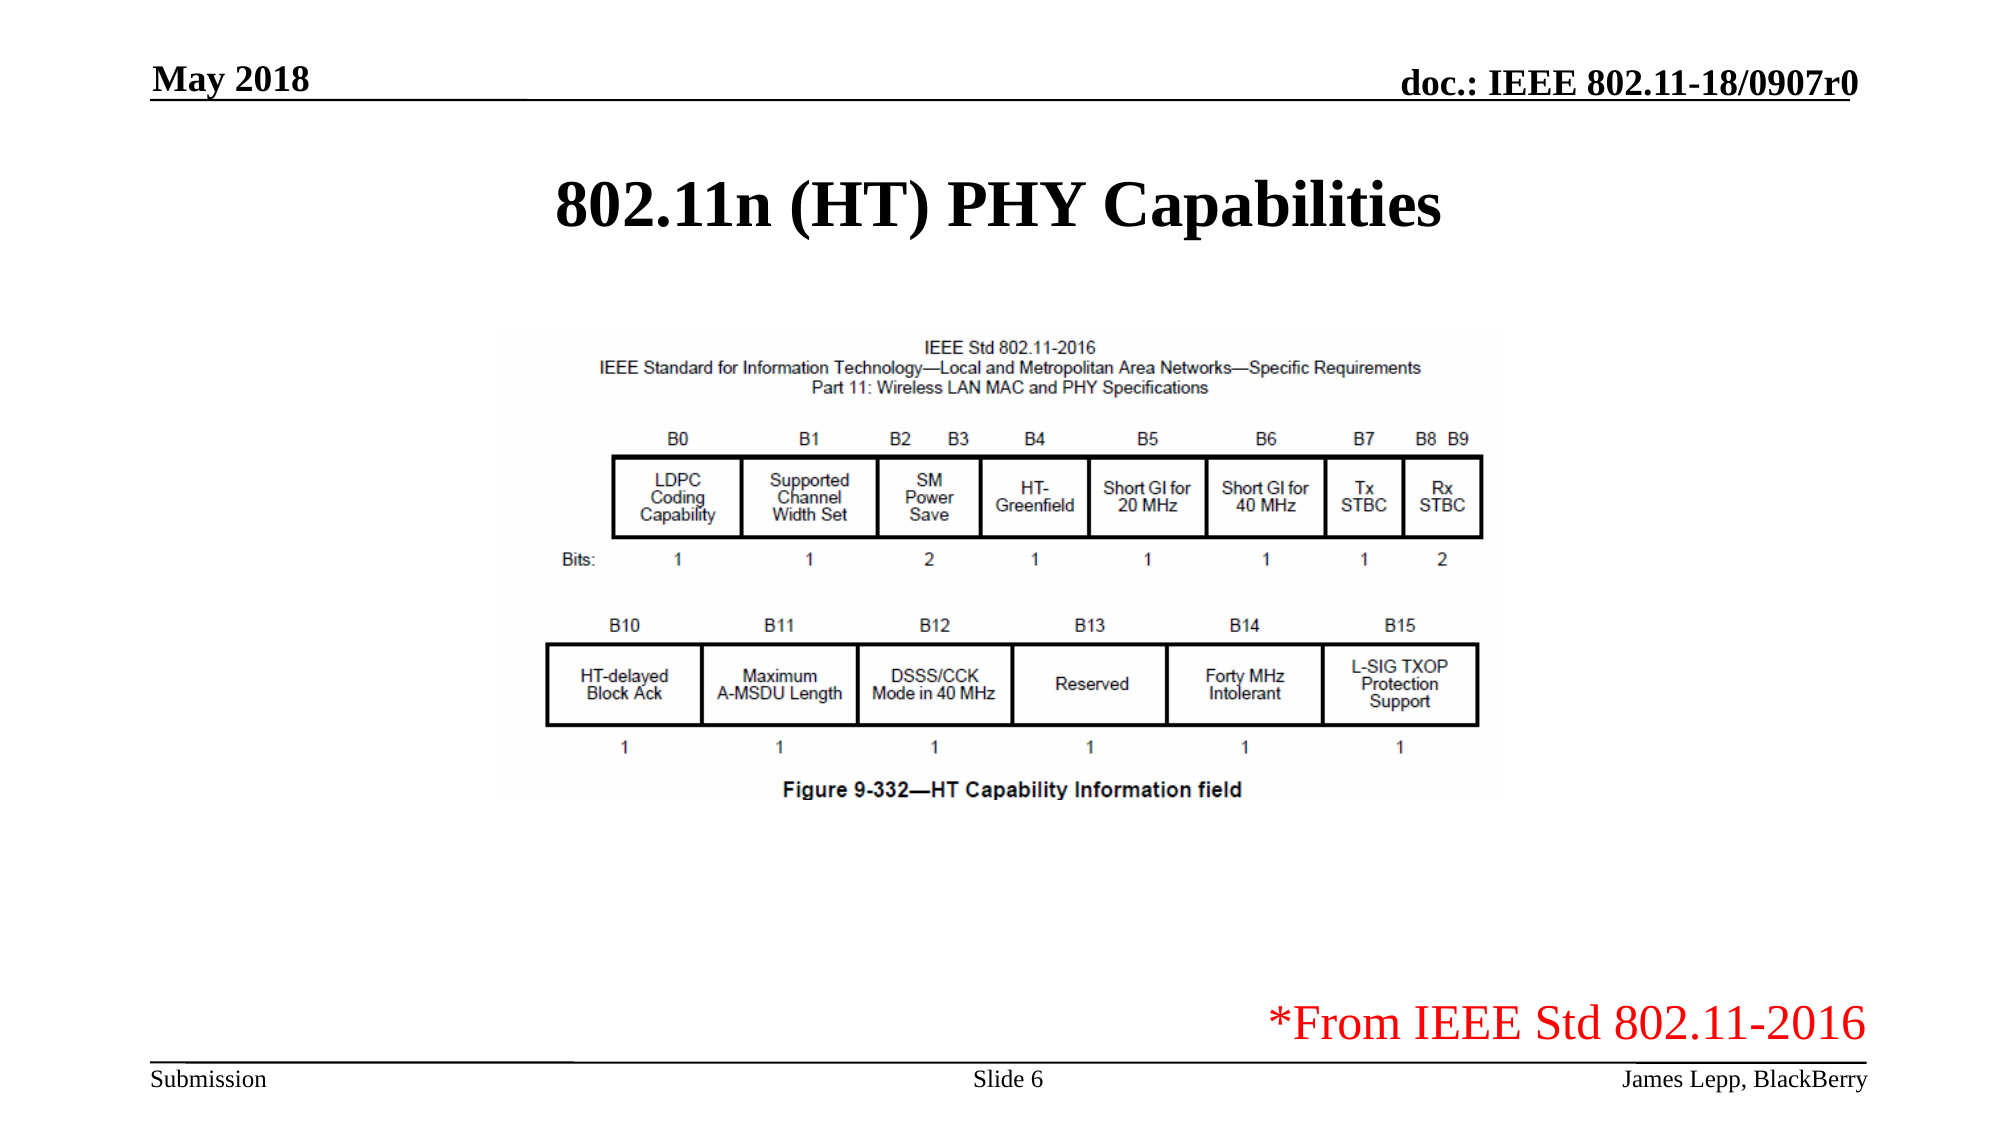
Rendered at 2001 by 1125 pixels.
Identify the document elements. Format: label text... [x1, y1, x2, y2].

title 802.11n (HT) PHY Capabilities [149, 112, 1850, 288]
text_box *From IEEE Std 802.11-2016 [1253, 981, 1903, 1057]
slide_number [152, 54, 563, 100]
slide_number Slide 6 [950, 1061, 1067, 1123]
footer James Lepp, BlackBerry [1171, 1061, 1869, 1093]
picture [497, 325, 1503, 800]
